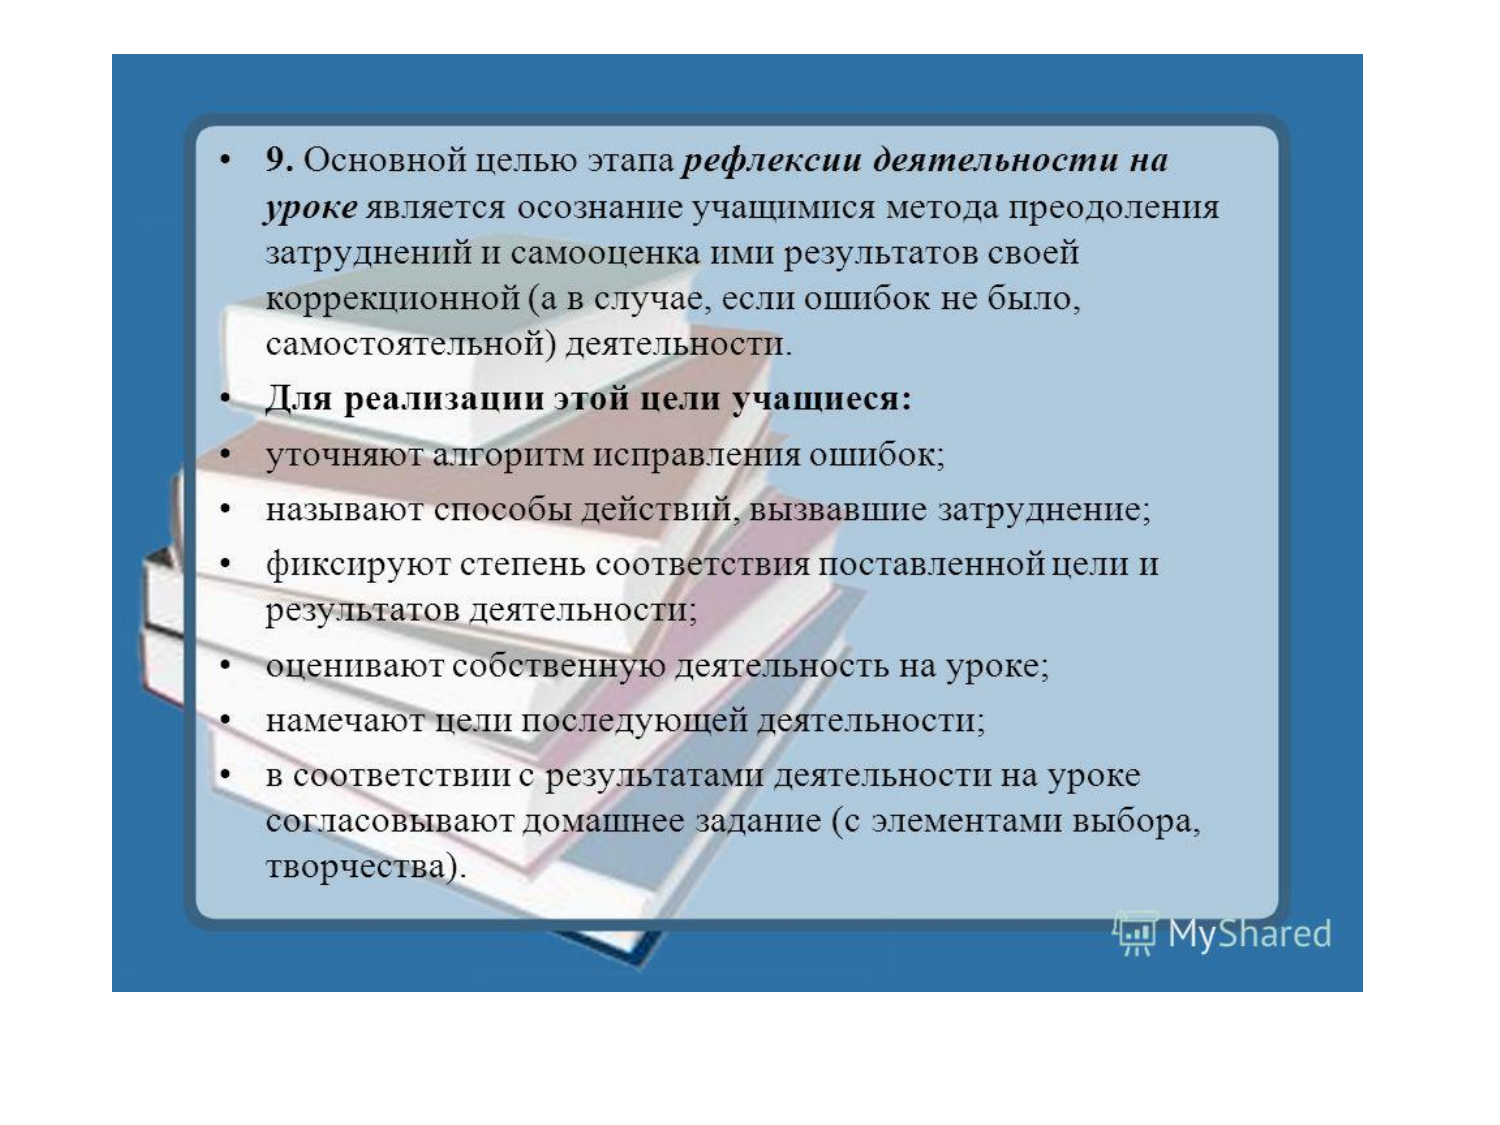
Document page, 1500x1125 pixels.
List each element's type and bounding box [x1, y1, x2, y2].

picture [111, 54, 1363, 993]
